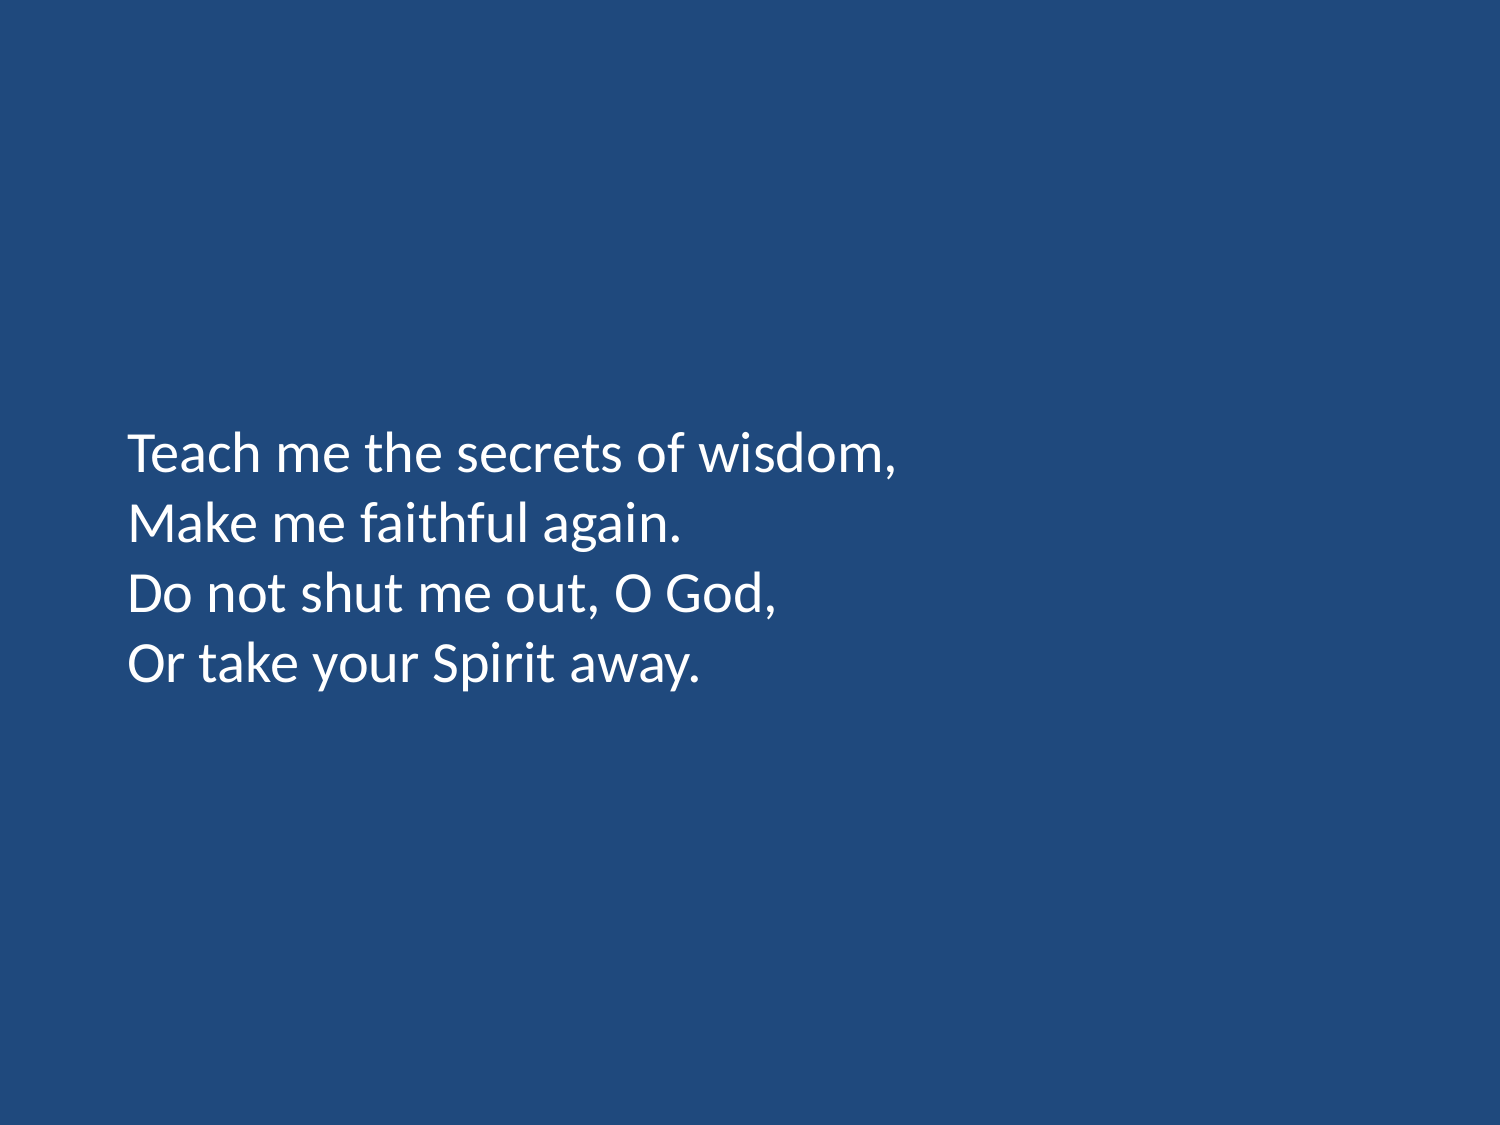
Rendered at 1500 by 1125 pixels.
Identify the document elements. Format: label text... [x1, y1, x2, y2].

title Teach me the secrets of wisdom, Make me faithful again. Do not shut me out, O God, Or take your Spirit away. [112, 349, 1500, 759]
